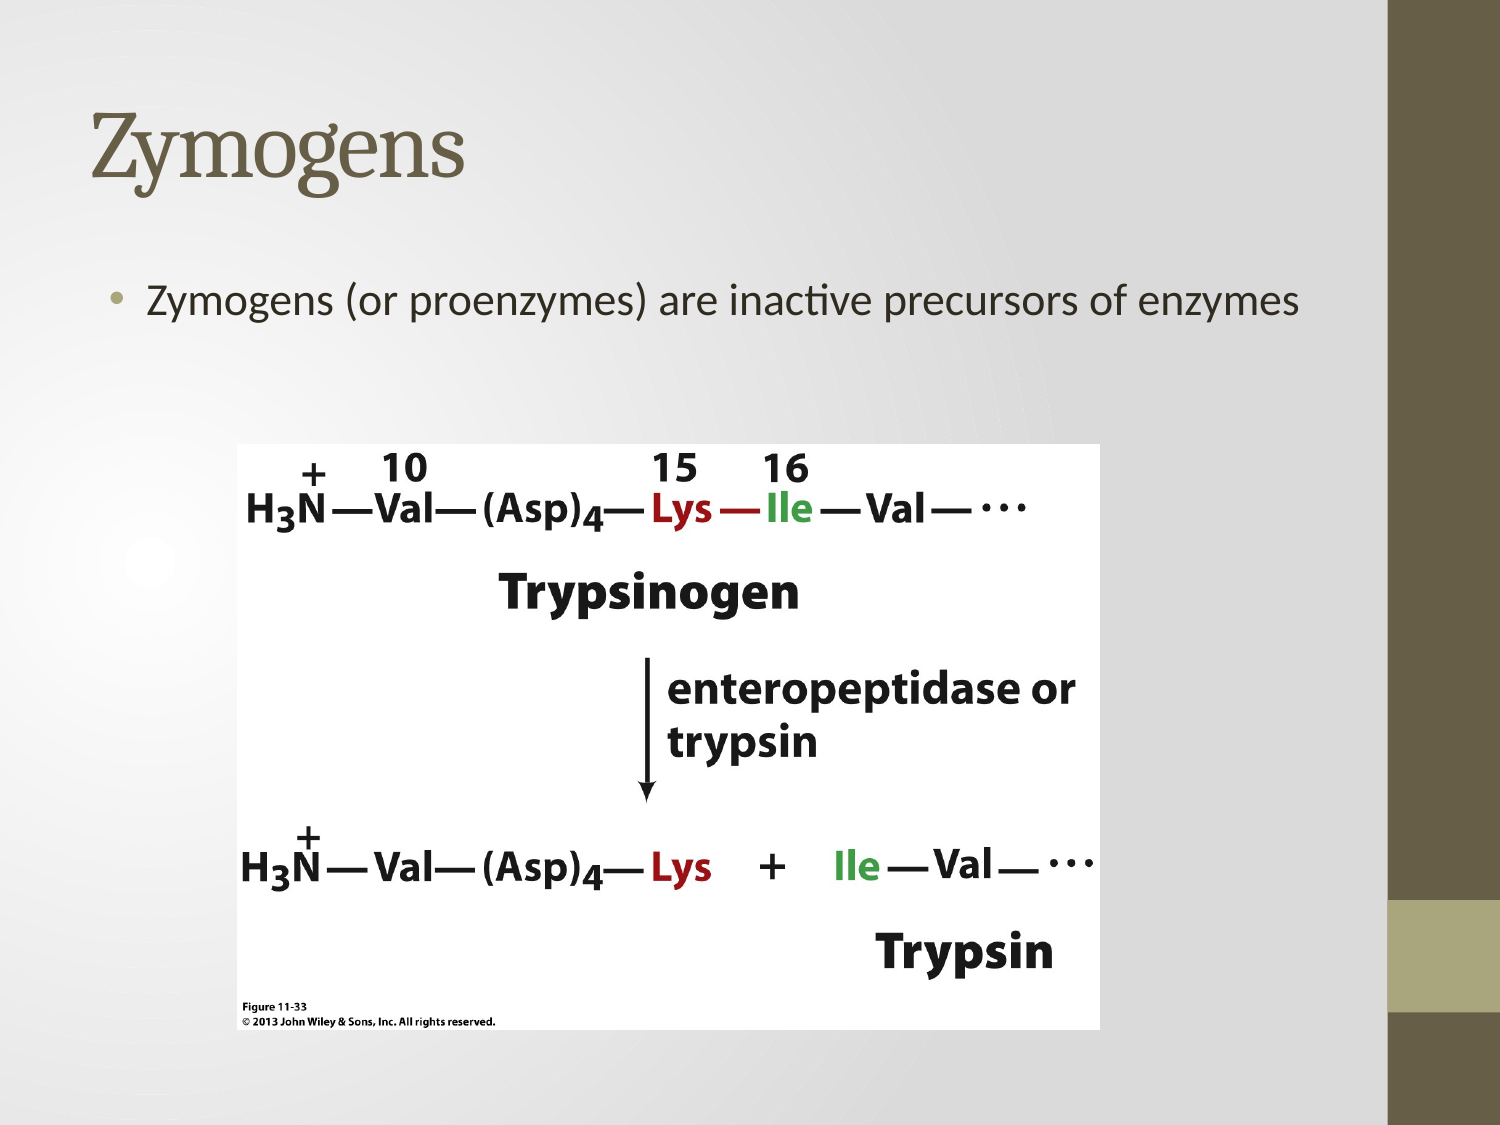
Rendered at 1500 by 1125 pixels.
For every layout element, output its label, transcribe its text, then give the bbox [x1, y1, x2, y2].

picture [236, 443, 1101, 1031]
list Zymogens (or proenzymes) are inactive precursors of enzymes [75, 262, 1325, 1050]
title Zymogens [75, 45, 1325, 233]
